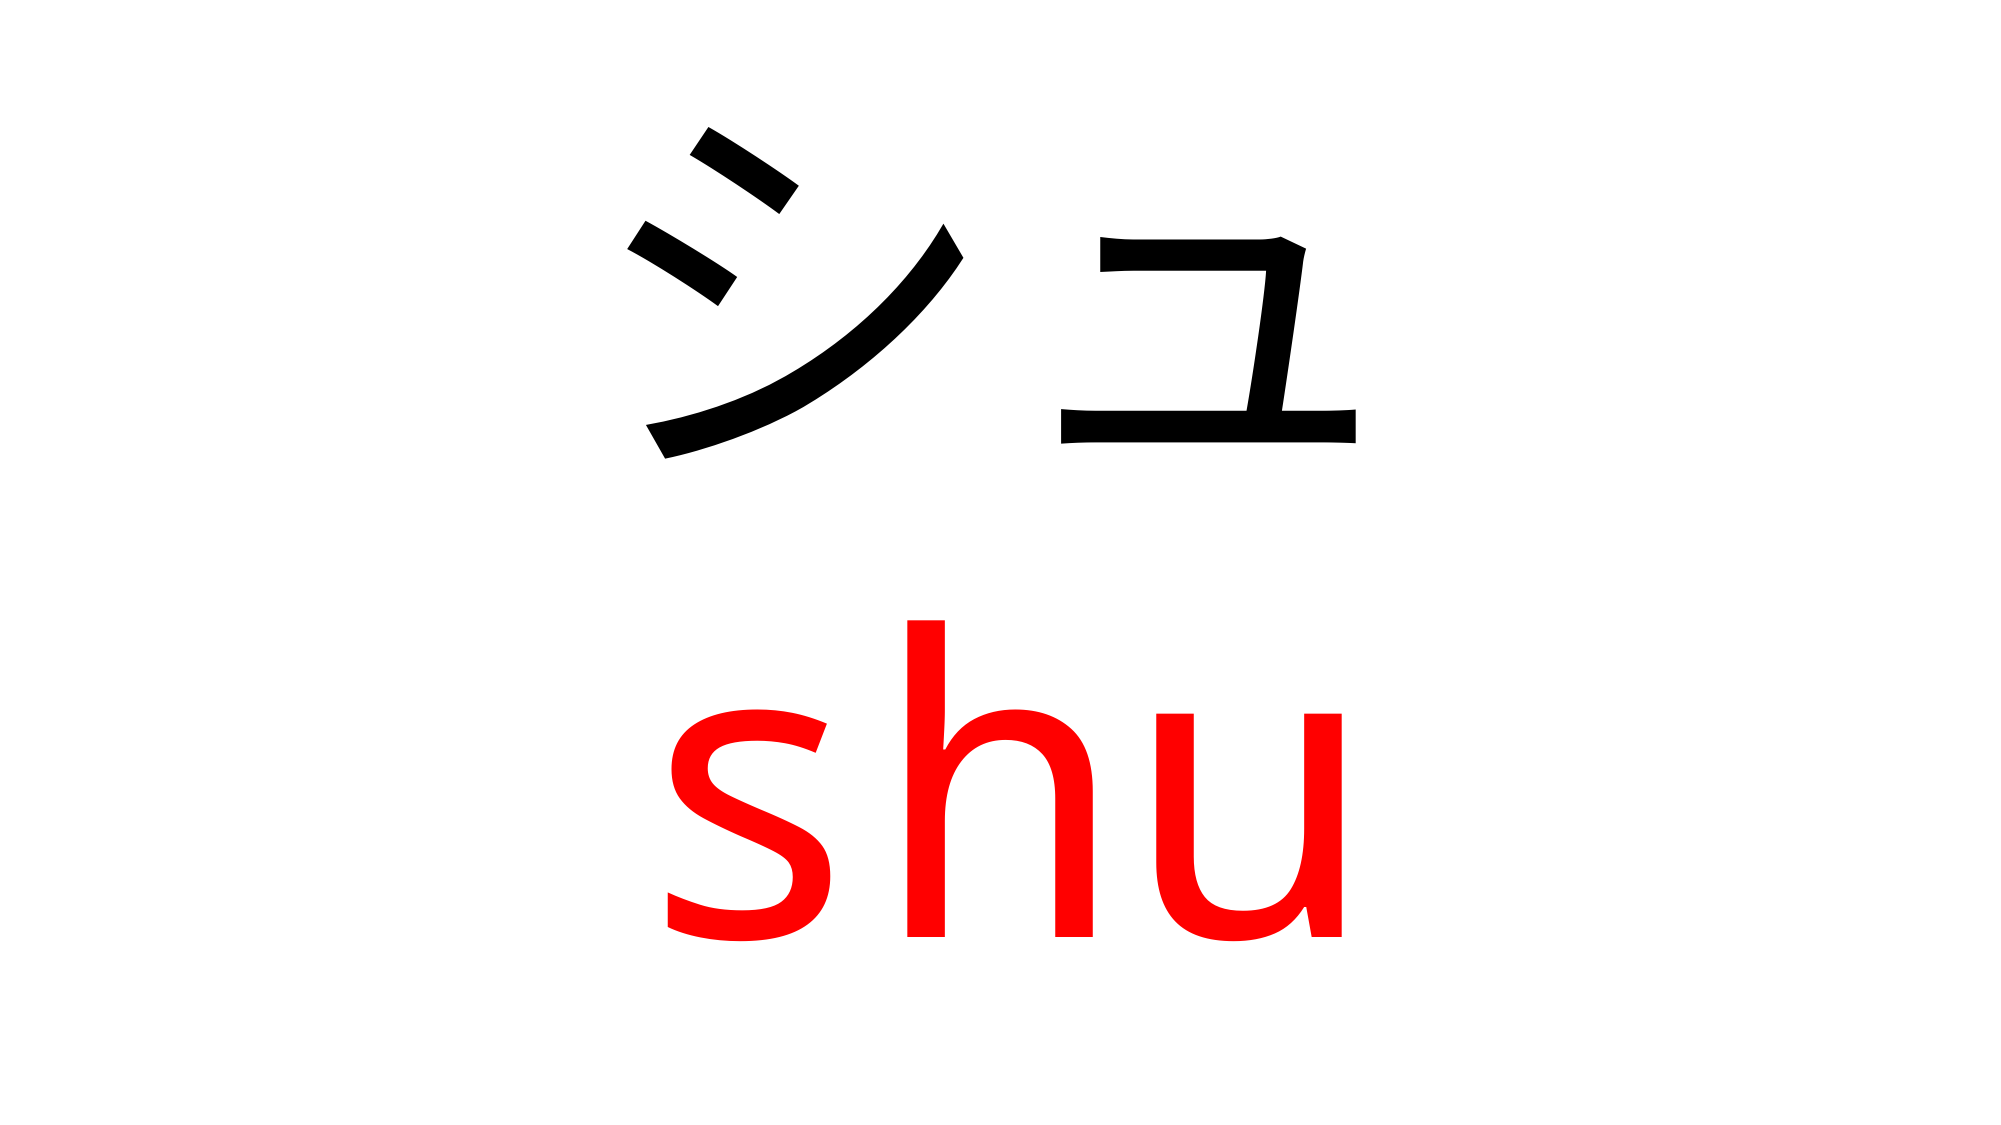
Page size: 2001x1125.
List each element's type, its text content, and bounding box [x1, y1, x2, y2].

title シュ [249, 71, 1750, 545]
text_box shu [249, 562, 1750, 1036]
